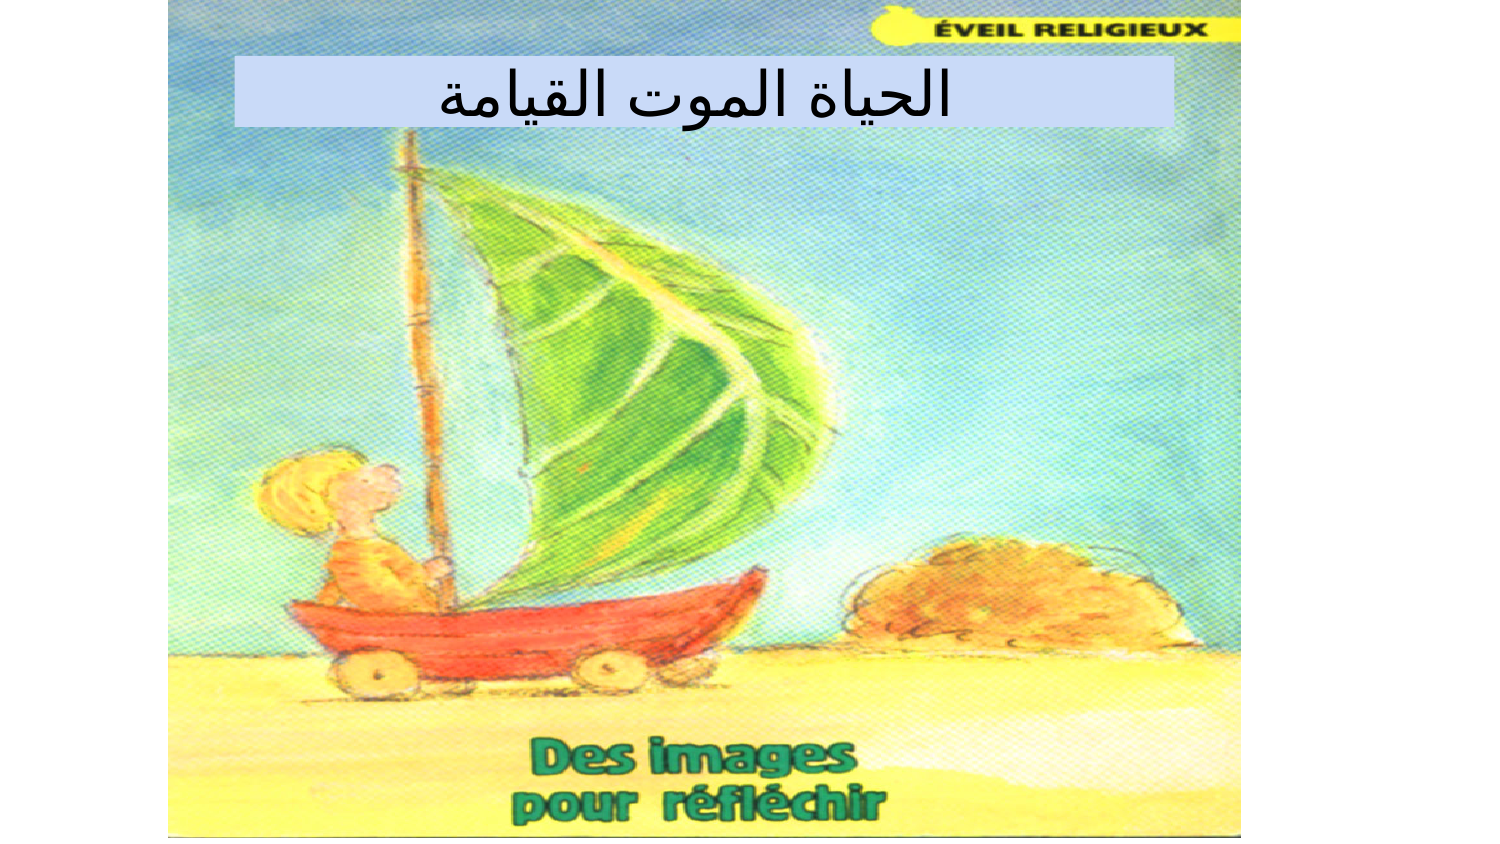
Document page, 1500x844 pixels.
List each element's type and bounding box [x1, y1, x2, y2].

picture [168, 0, 1241, 839]
